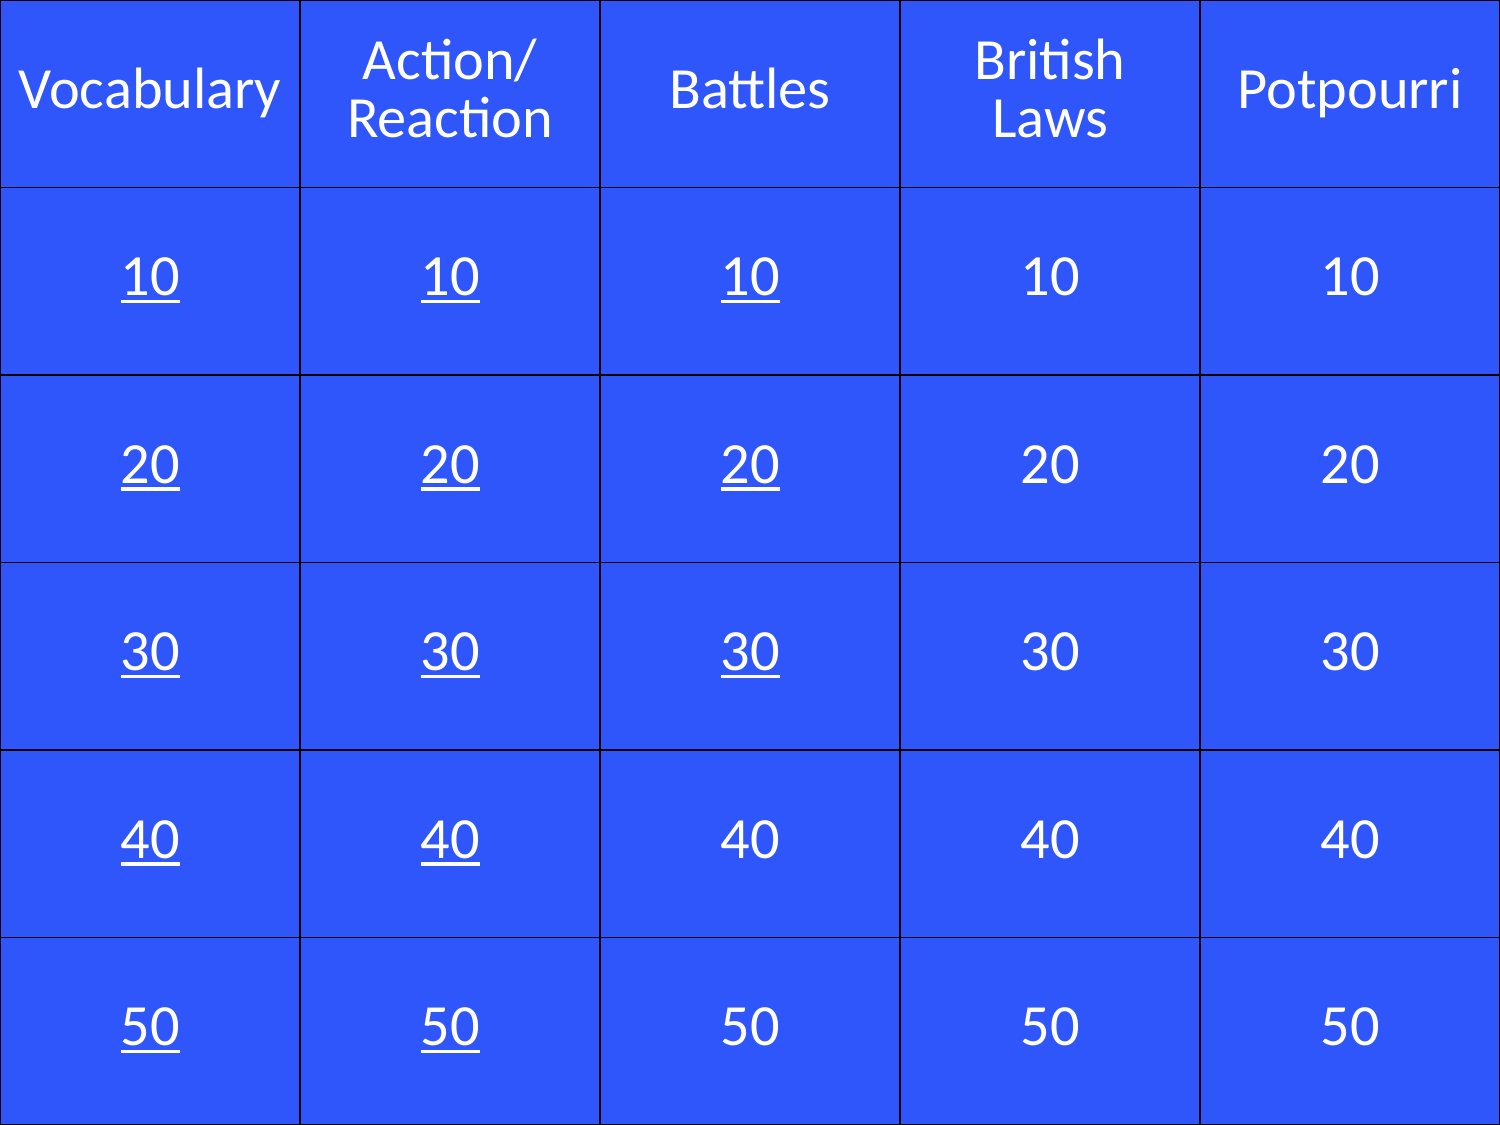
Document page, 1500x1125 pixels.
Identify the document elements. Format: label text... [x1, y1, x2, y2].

table_cell 50 [1, 938, 299, 1124]
table_cell 30 [1, 563, 299, 749]
table_cell 10 [901, 188, 1199, 374]
table_cell 30 [1201, 563, 1499, 749]
table_cell 50 [601, 938, 899, 1124]
table_cell 30 [901, 563, 1199, 749]
table_cell 40 [901, 751, 1199, 937]
table_cell 10 [601, 188, 899, 374]
table_cell 40 [1, 751, 299, 937]
table_cell 10 [301, 188, 599, 374]
table_cell 30 [301, 563, 599, 749]
table_cell 10 [1201, 188, 1499, 374]
table_cell 50 [1201, 938, 1499, 1124]
table_header Action/Reaction [301, 1, 599, 187]
table_header Potpourri [1201, 1, 1499, 187]
table_header Battles [601, 1, 899, 187]
table_header British Laws [901, 1, 1199, 187]
table_cell 20 [601, 376, 899, 562]
table_cell 40 [301, 751, 599, 937]
table_cell 30 [601, 563, 899, 749]
table_cell 20 [901, 376, 1199, 562]
table_cell 20 [1201, 376, 1499, 562]
table_cell 20 [301, 376, 599, 562]
table_cell 10 [1, 188, 299, 374]
table_header Vocabulary [1, 1, 299, 187]
table_cell 50 [301, 938, 599, 1124]
table_cell 20 [1, 376, 299, 562]
table_cell 40 [601, 751, 899, 937]
table_cell 40 [1201, 751, 1499, 937]
table_cell 50 [901, 938, 1199, 1124]
